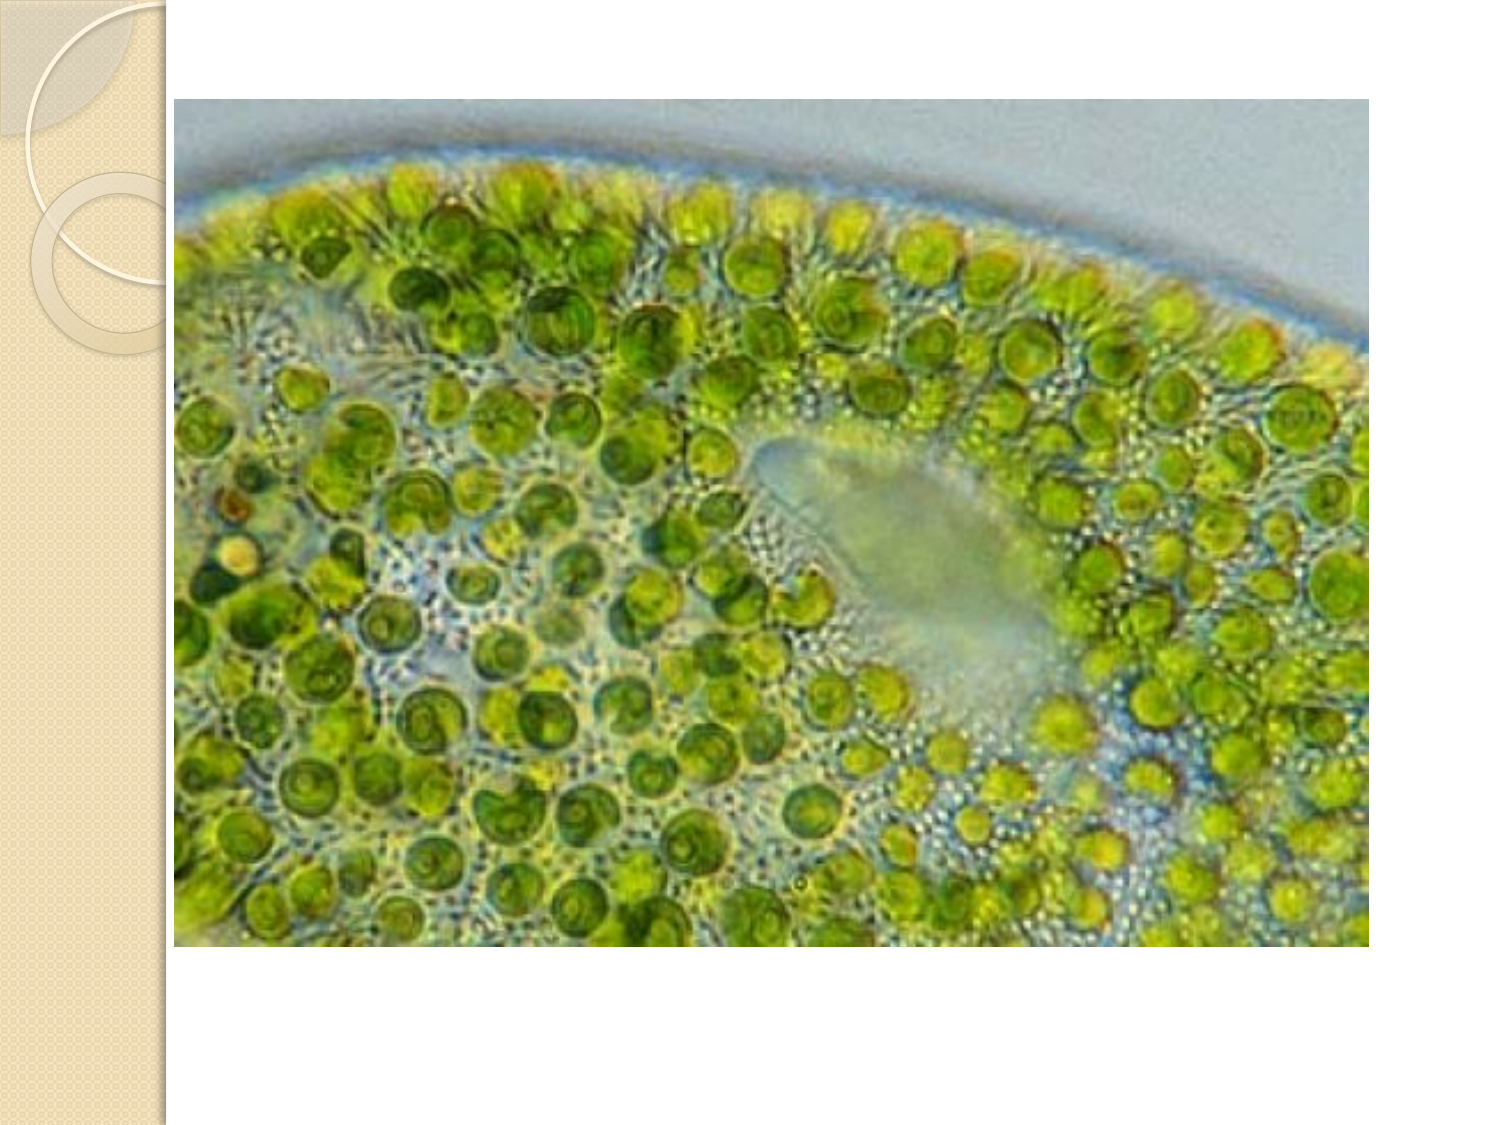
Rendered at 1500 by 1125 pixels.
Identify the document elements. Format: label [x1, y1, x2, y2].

list [174, 99, 1369, 948]
